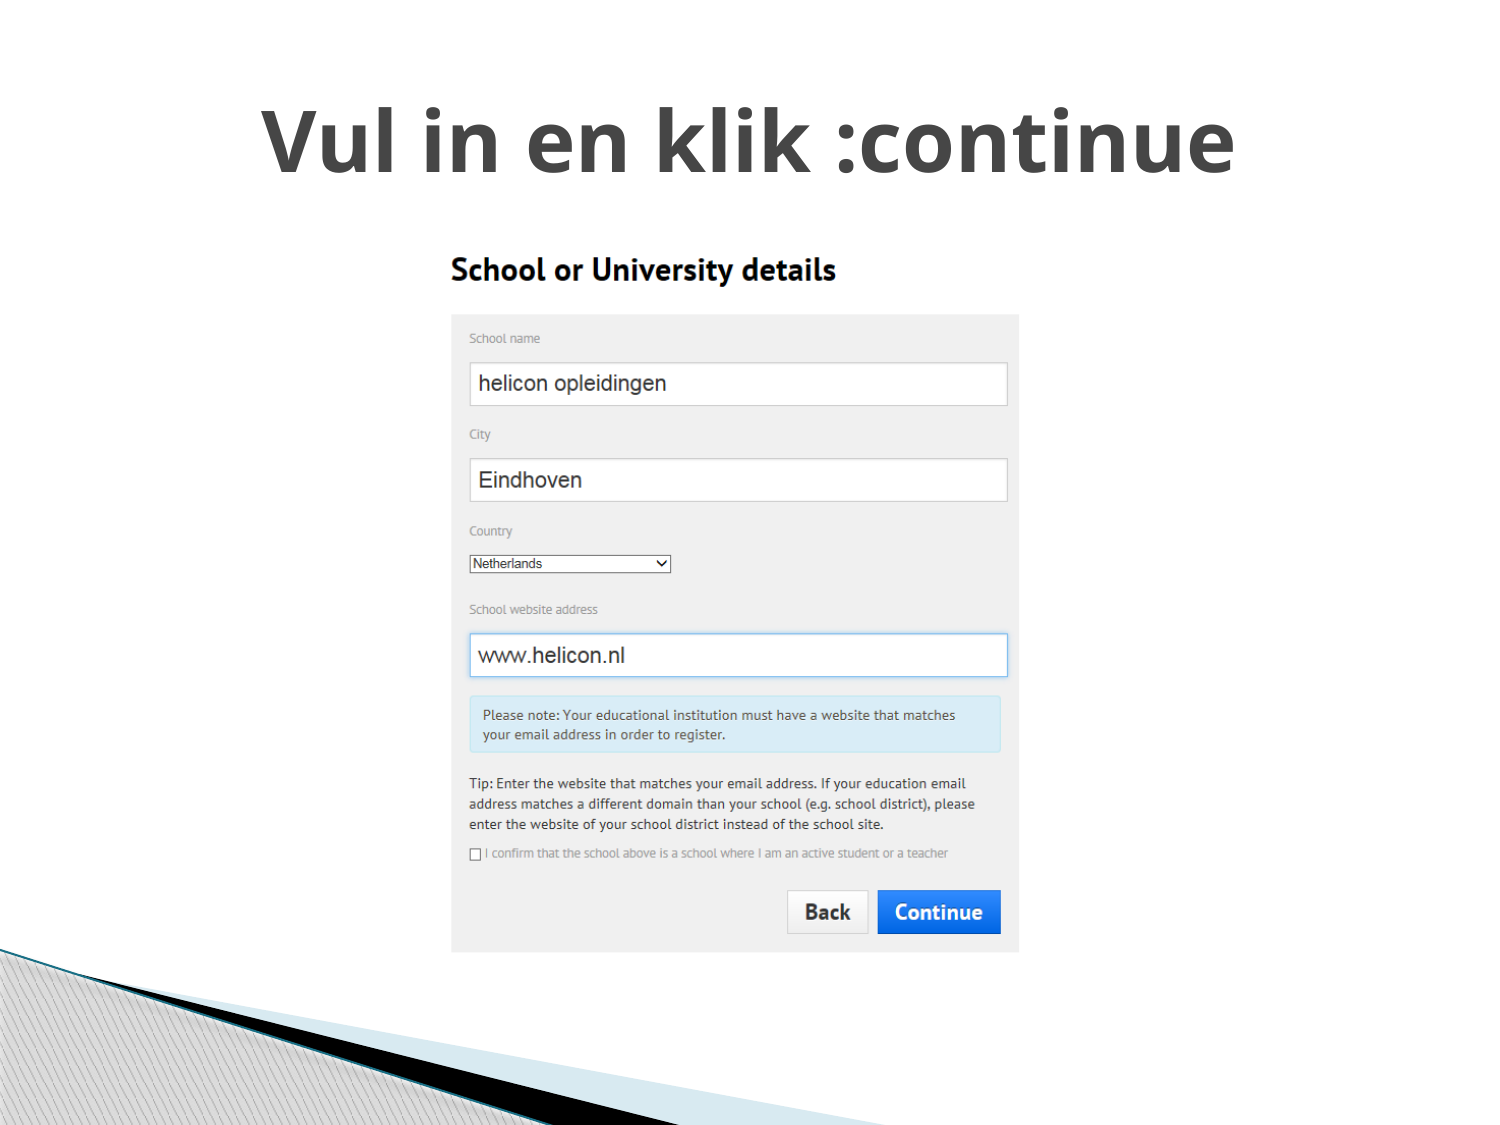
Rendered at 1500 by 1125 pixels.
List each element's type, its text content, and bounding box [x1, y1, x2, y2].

title Vul in en klik :continue [75, 45, 1425, 233]
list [429, 242, 1071, 986]
